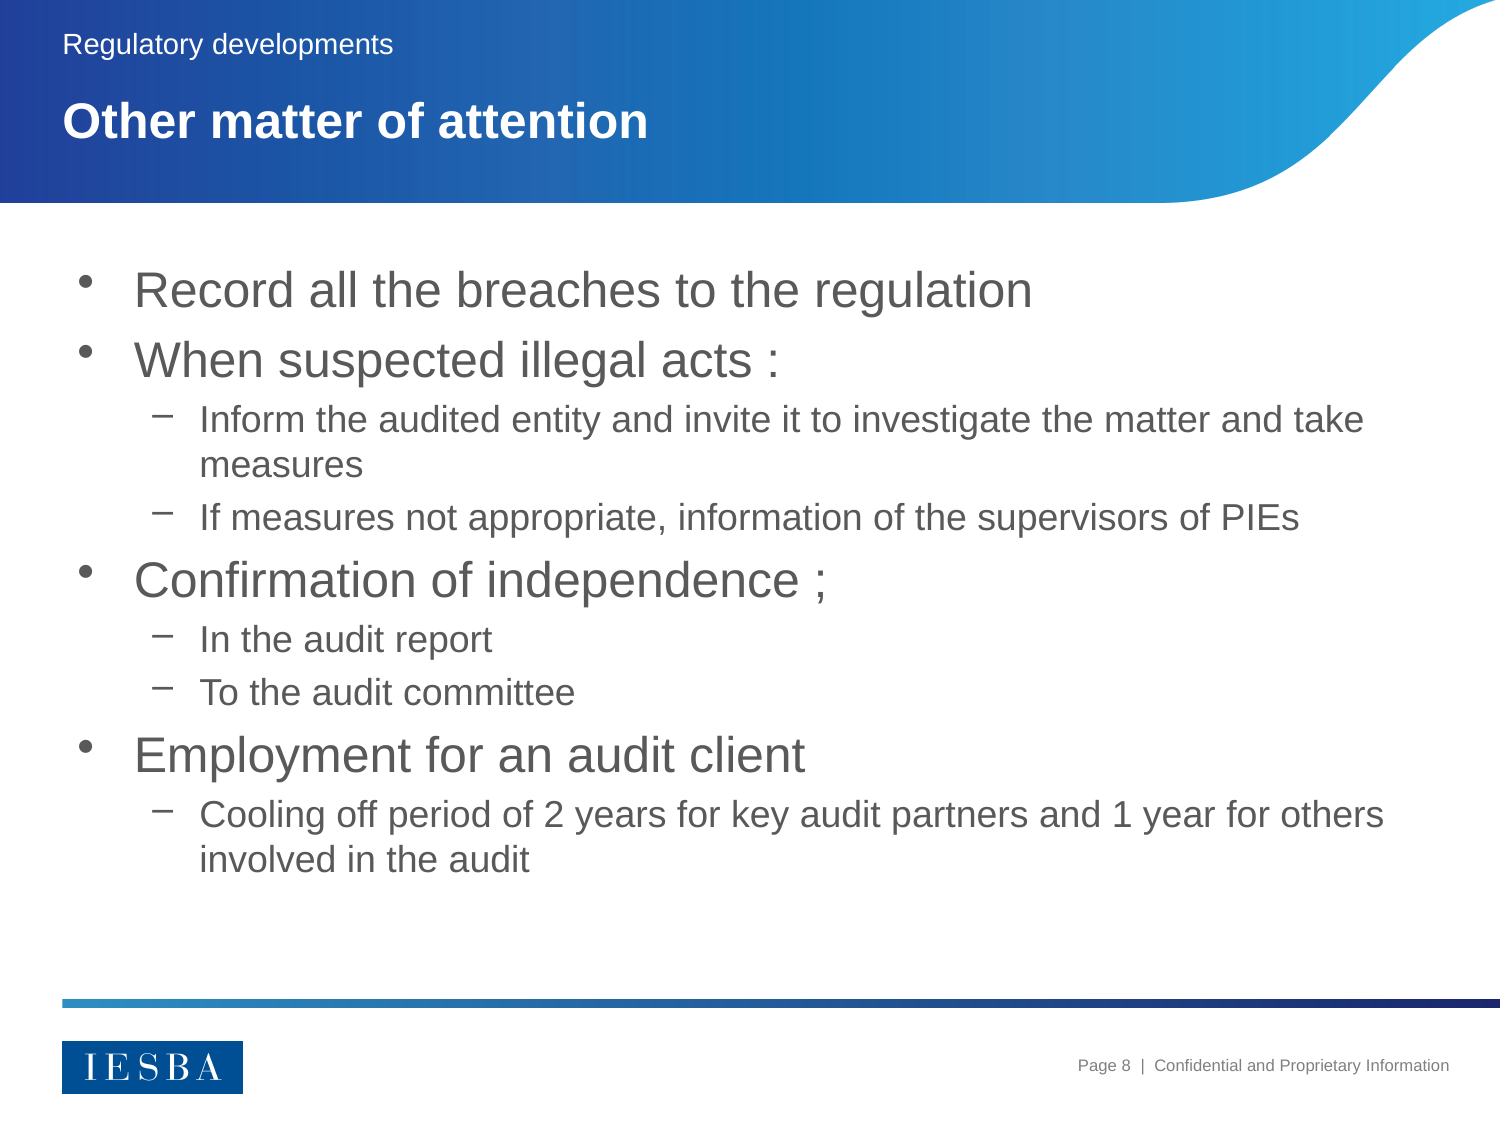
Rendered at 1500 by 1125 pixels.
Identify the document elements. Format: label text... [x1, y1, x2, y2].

list Record all the breaches to the regulation When suspected illegal acts : Inform the audited entity and invite it to investigate the matter and take measures If measures not appropriate, information of the supervisors of PIEs Confirmation of independence ; In the audit report To the audit committee Employment for an audit client Cooling off period of 2 years for key audit partners and 1 year for others involved in the audit [62, 249, 1450, 925]
picture [62, 1041, 243, 1094]
subtitle Regulatory developments [62, 24, 500, 63]
picture [0, 0, 1497, 203]
title Other matter of attention [62, 75, 1300, 163]
